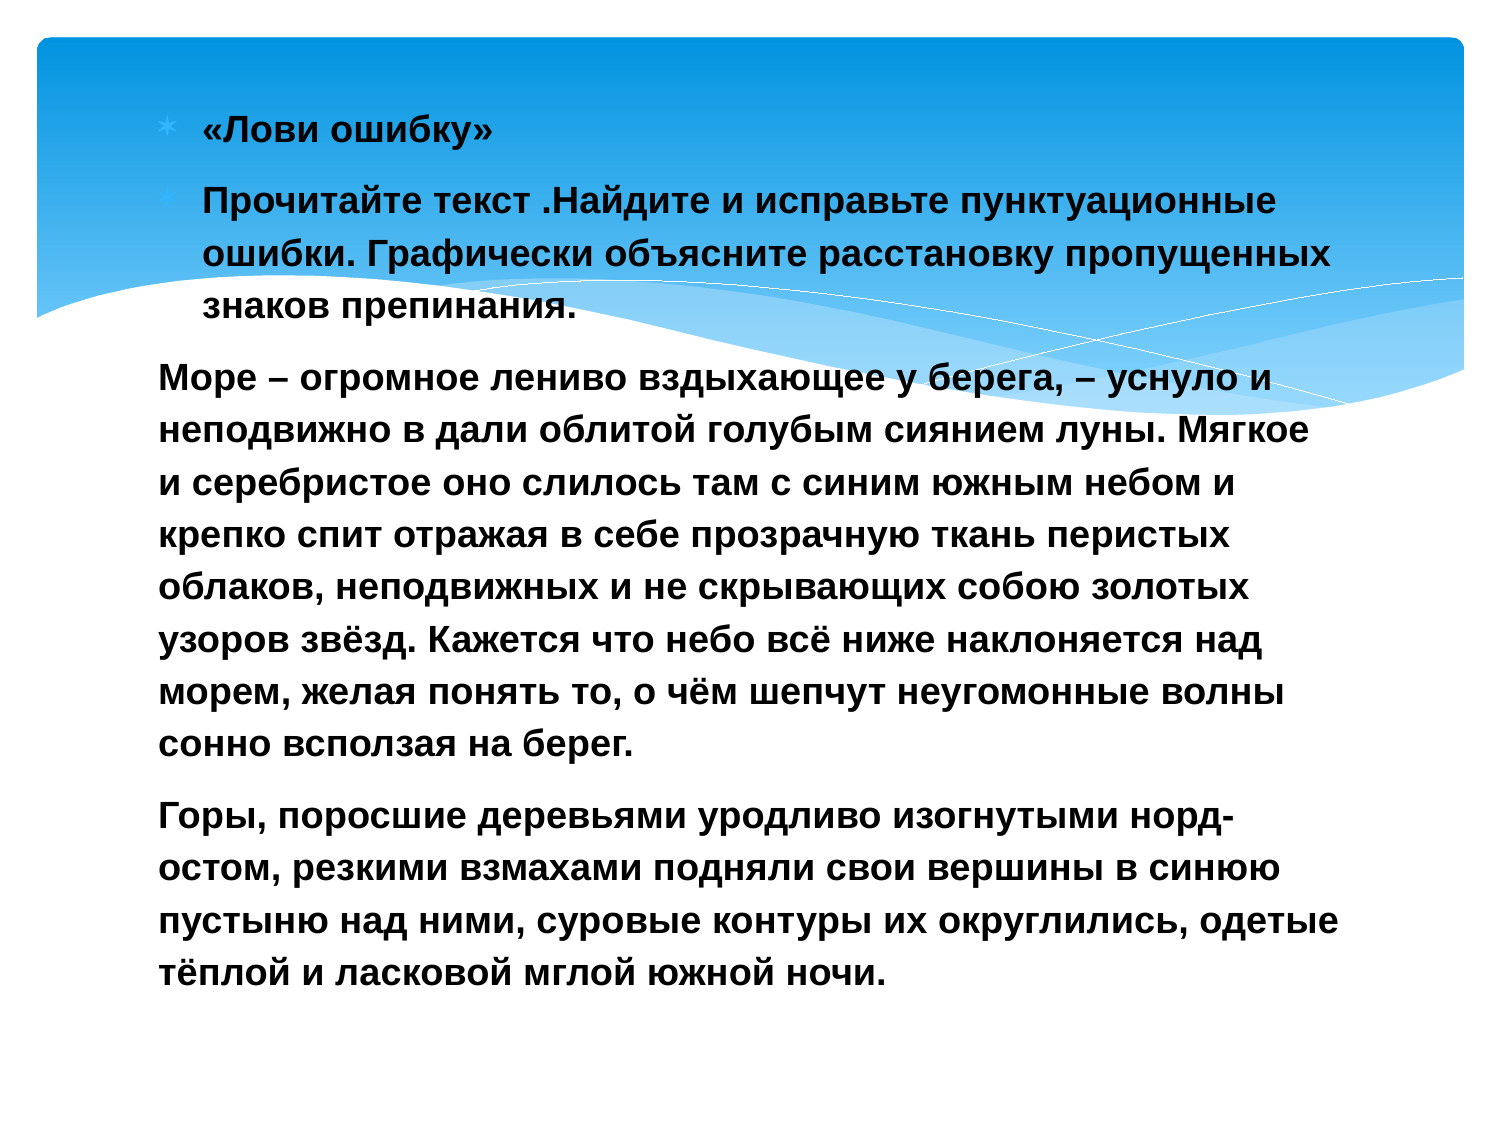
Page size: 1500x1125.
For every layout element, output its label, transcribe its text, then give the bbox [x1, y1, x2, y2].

list «Лови ошибку» Прочитайте текст .Найдите и исправьте пунктуационные ошибки. Графически объясните расстановку пропущенных знаков препинания. Море – огромное лениво вздыхающее у берега, – уснуло и неподвижно в дали облитой голубым сиянием луны. Мягкое и серебристое оно слилось там с синим южным небом и крепко спит отражая в себе прозрачную ткань перистых облаков, неподвижных и не скрывающих собою золотых узоров звёзд. Кажется что небо всё ниже наклоняется над морем, желая понять то, о чём шепчут неугомонные волны сонно всползая на берег. Горы, поросшие деревьями уродливо изогнутыми норд-остом, резкими взмахами подняли свои вершины в синюю пустыню над ними, суровые контуры их округлились, одетые тёплой и ласковой мглой южной ночи. [143, 90, 1359, 1005]
